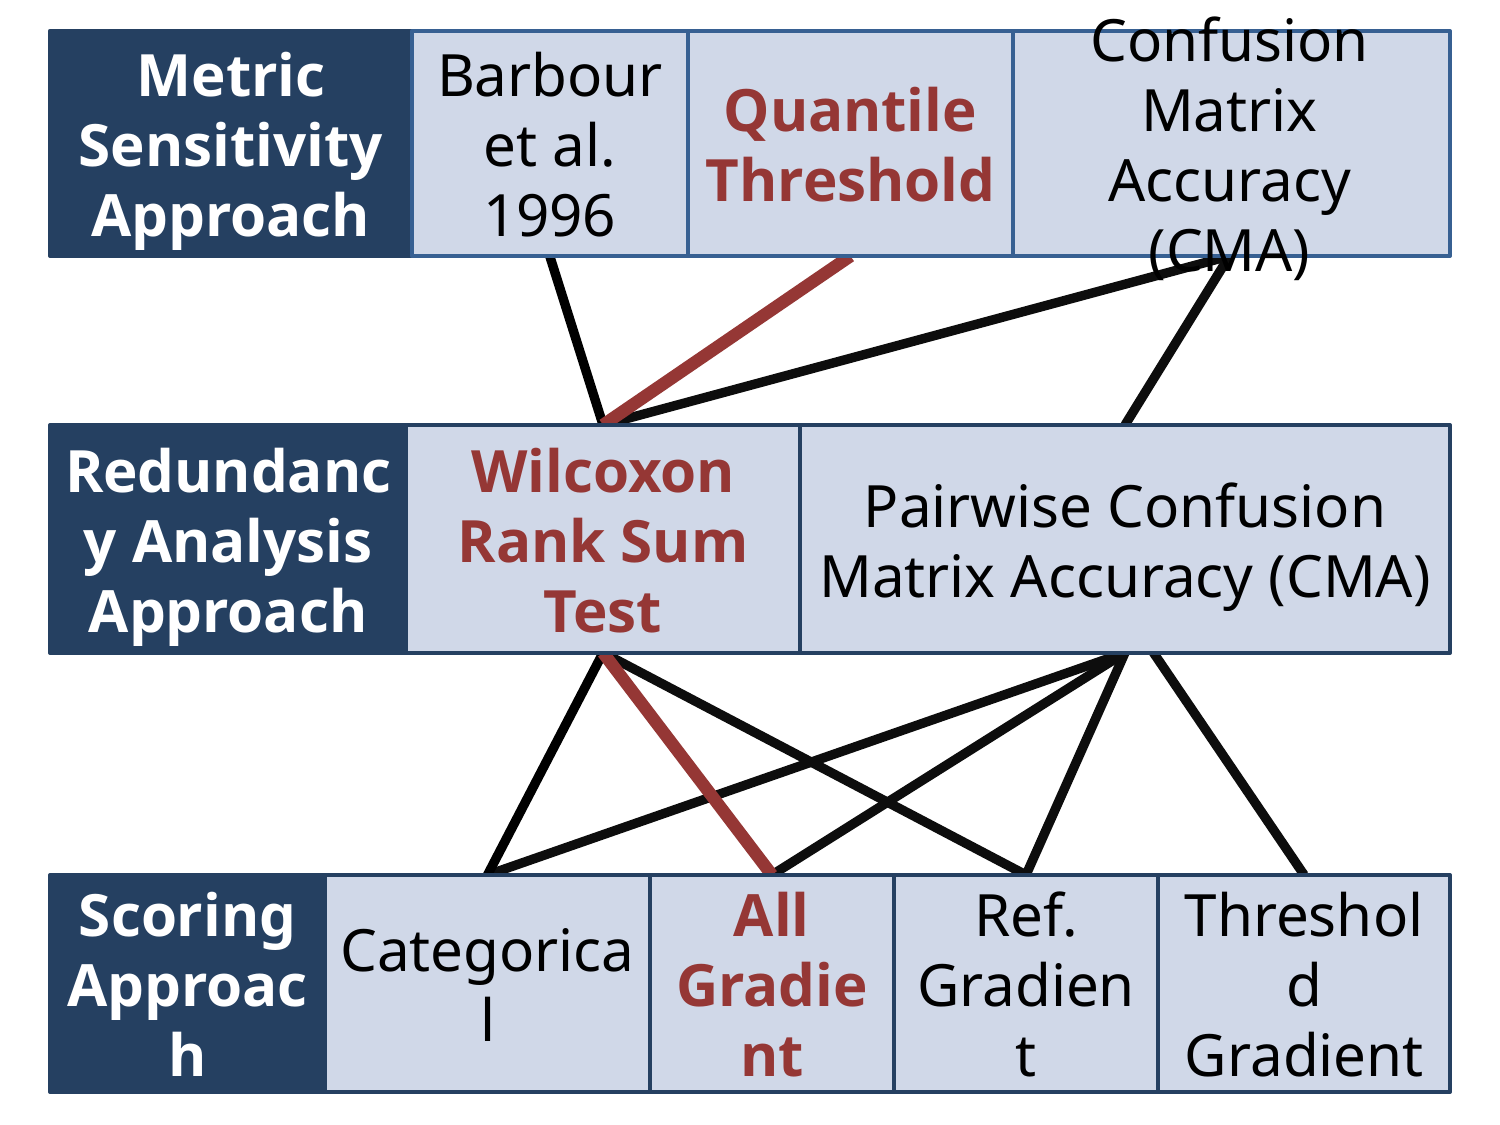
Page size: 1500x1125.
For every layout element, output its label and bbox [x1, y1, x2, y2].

text_box [487, 661, 1305, 873]
text_box [49, 30, 1451, 257]
text_box [549, 266, 1230, 423]
text_box [49, 424, 1451, 654]
text_box [49, 874, 1451, 1093]
